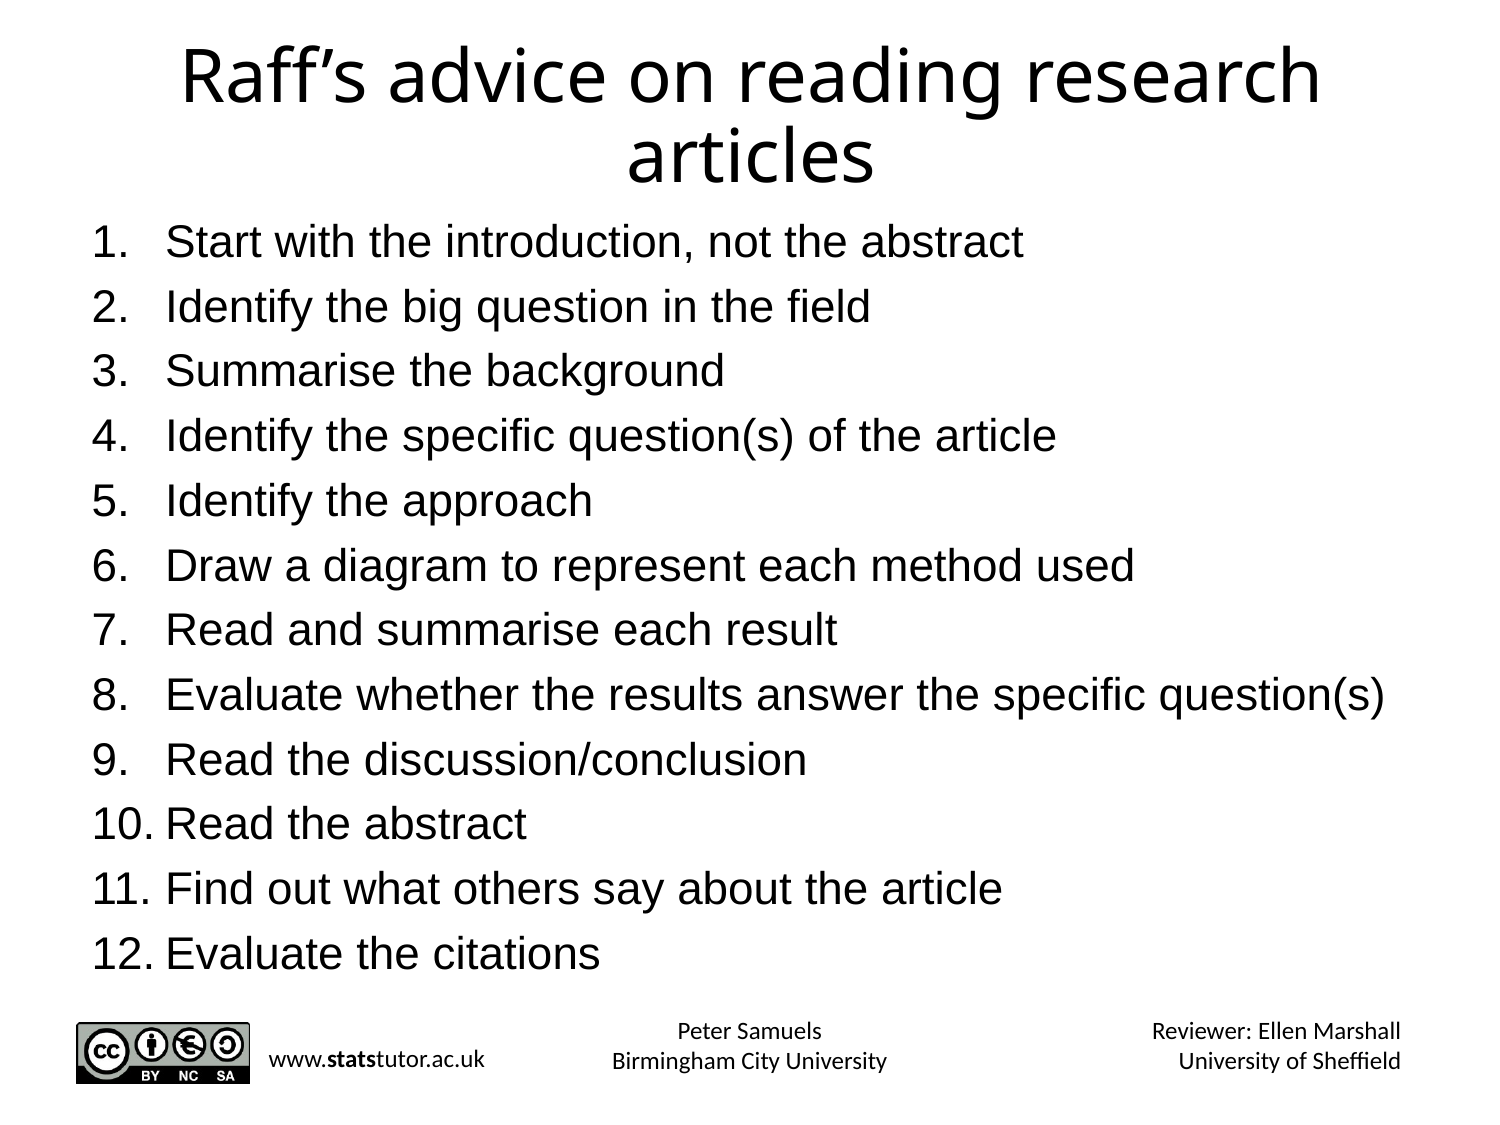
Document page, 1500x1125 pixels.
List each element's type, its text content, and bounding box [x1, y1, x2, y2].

text_box www.statstutor.ac.uk [254, 1035, 550, 1080]
text_box Reviewer: Ellen Marshall University of Sheffield [1038, 1007, 1417, 1083]
list Start with the introduction, not the abstract Identify the big question in the field Summarise the background Identify the specific question(s) of the article Identify the approach Draw a diagram to represent each method used Read and summarise each result Evaluate whether the results answer the specific question(s) Read the discussion/conclusion Read the abstract Find out what others say about the article Evaluate the citations [76, 208, 1427, 988]
picture [76, 1022, 251, 1084]
text_box Peter Samuels Birmingham City University [549, 1007, 951, 1083]
title Raff’s advice on reading research articles [76, 30, 1427, 206]
